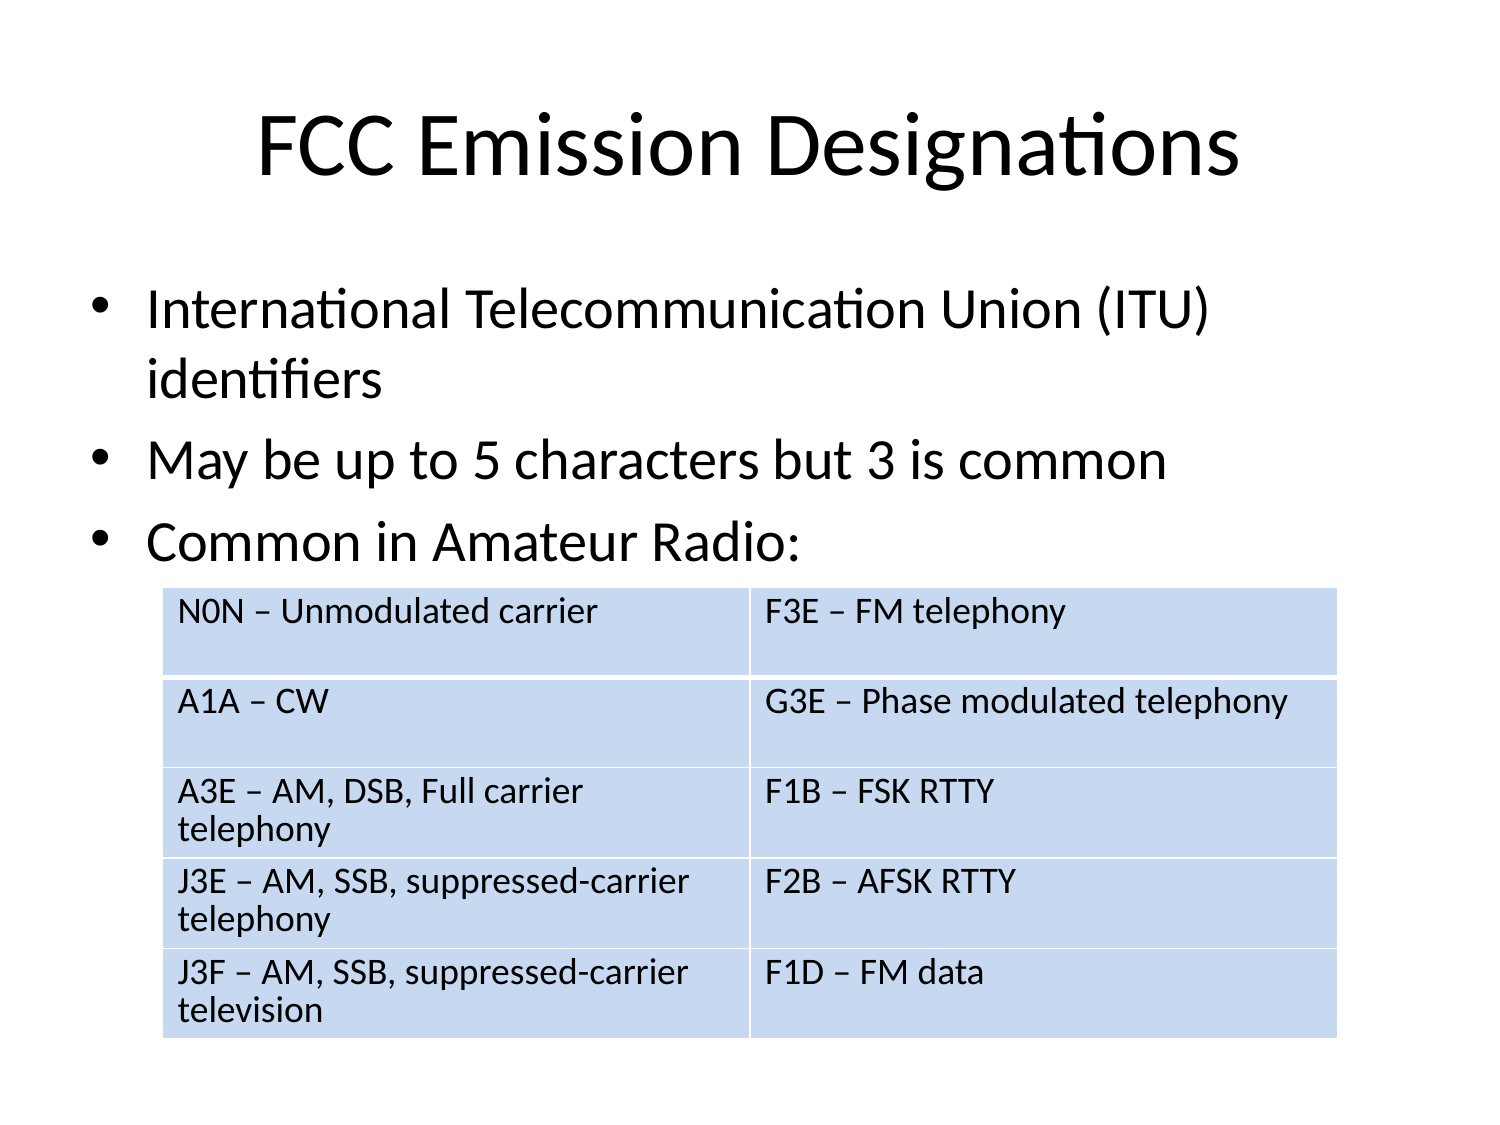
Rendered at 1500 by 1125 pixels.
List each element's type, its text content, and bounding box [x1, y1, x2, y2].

table_cell F2B – AFSK RTTY [751, 859, 1337, 948]
table_cell F1B – FSK RTTY [751, 768, 1337, 857]
list International Telecommunication Union (ITU) identifiers May be up to 5 characters but 3 is common Common in Amateur Radio: [75, 262, 1363, 588]
table_cell A3E – AM, DSB, Full carrier telephony [163, 768, 749, 857]
table_header N0N – Unmodulated carrier [163, 588, 749, 675]
table_header F3E – FM telephony [751, 588, 1337, 675]
table_cell J3E – AM, SSB, suppressed-carrier telephony [163, 859, 749, 948]
table_cell F1D – FM data [751, 949, 1337, 1038]
title FCC Emission Designations [75, 45, 1425, 233]
table_cell J3F – AM, SSB, suppressed-carrier television [163, 949, 749, 1038]
table_cell A1A – CW [163, 680, 749, 767]
table_cell G3E – Phase modulated telephony [751, 680, 1337, 767]
